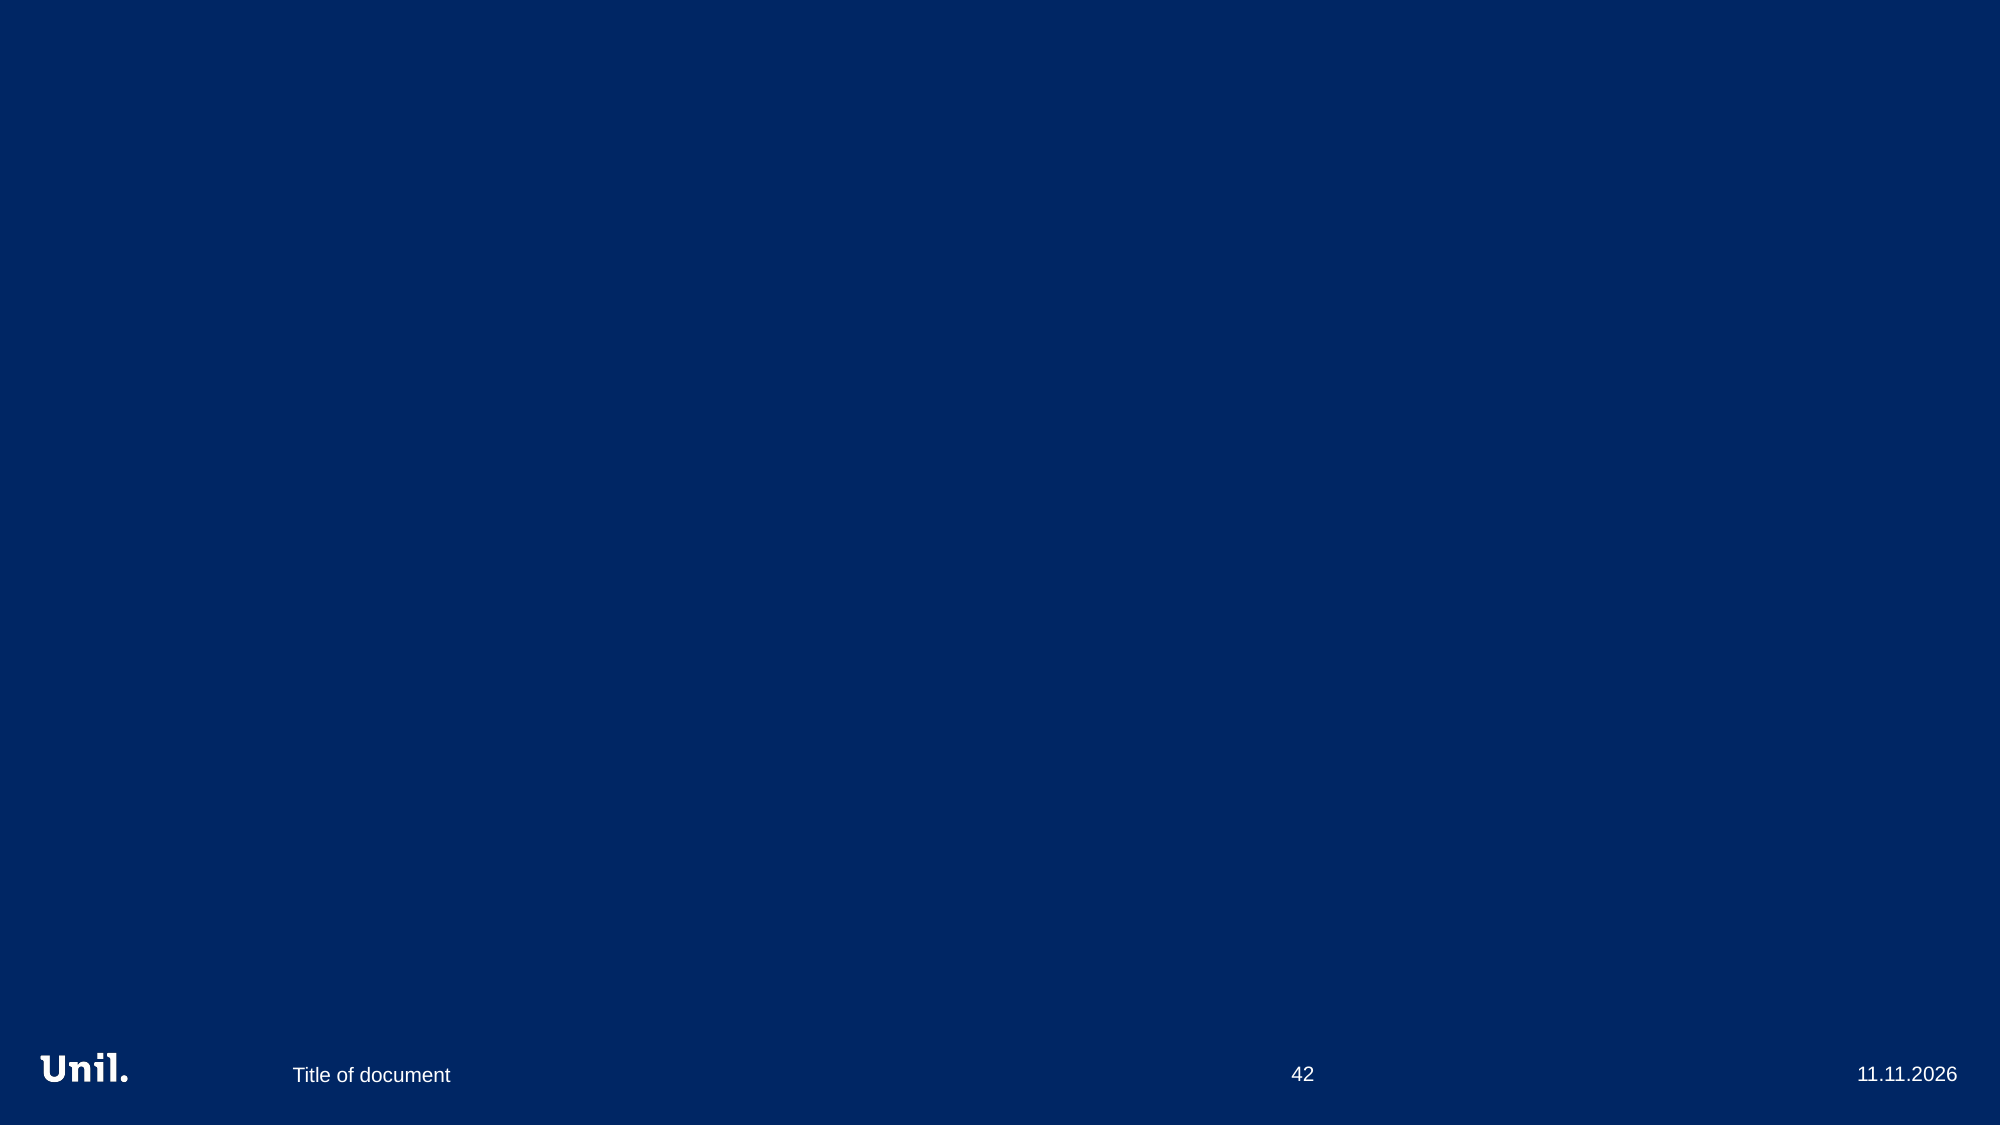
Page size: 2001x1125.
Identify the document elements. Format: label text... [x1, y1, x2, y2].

slide_number 42 [1250, 1037, 1355, 1086]
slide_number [1789, 1026, 1958, 1086]
picture [27, 1042, 141, 1095]
footer Title of document [292, 1011, 1048, 1087]
